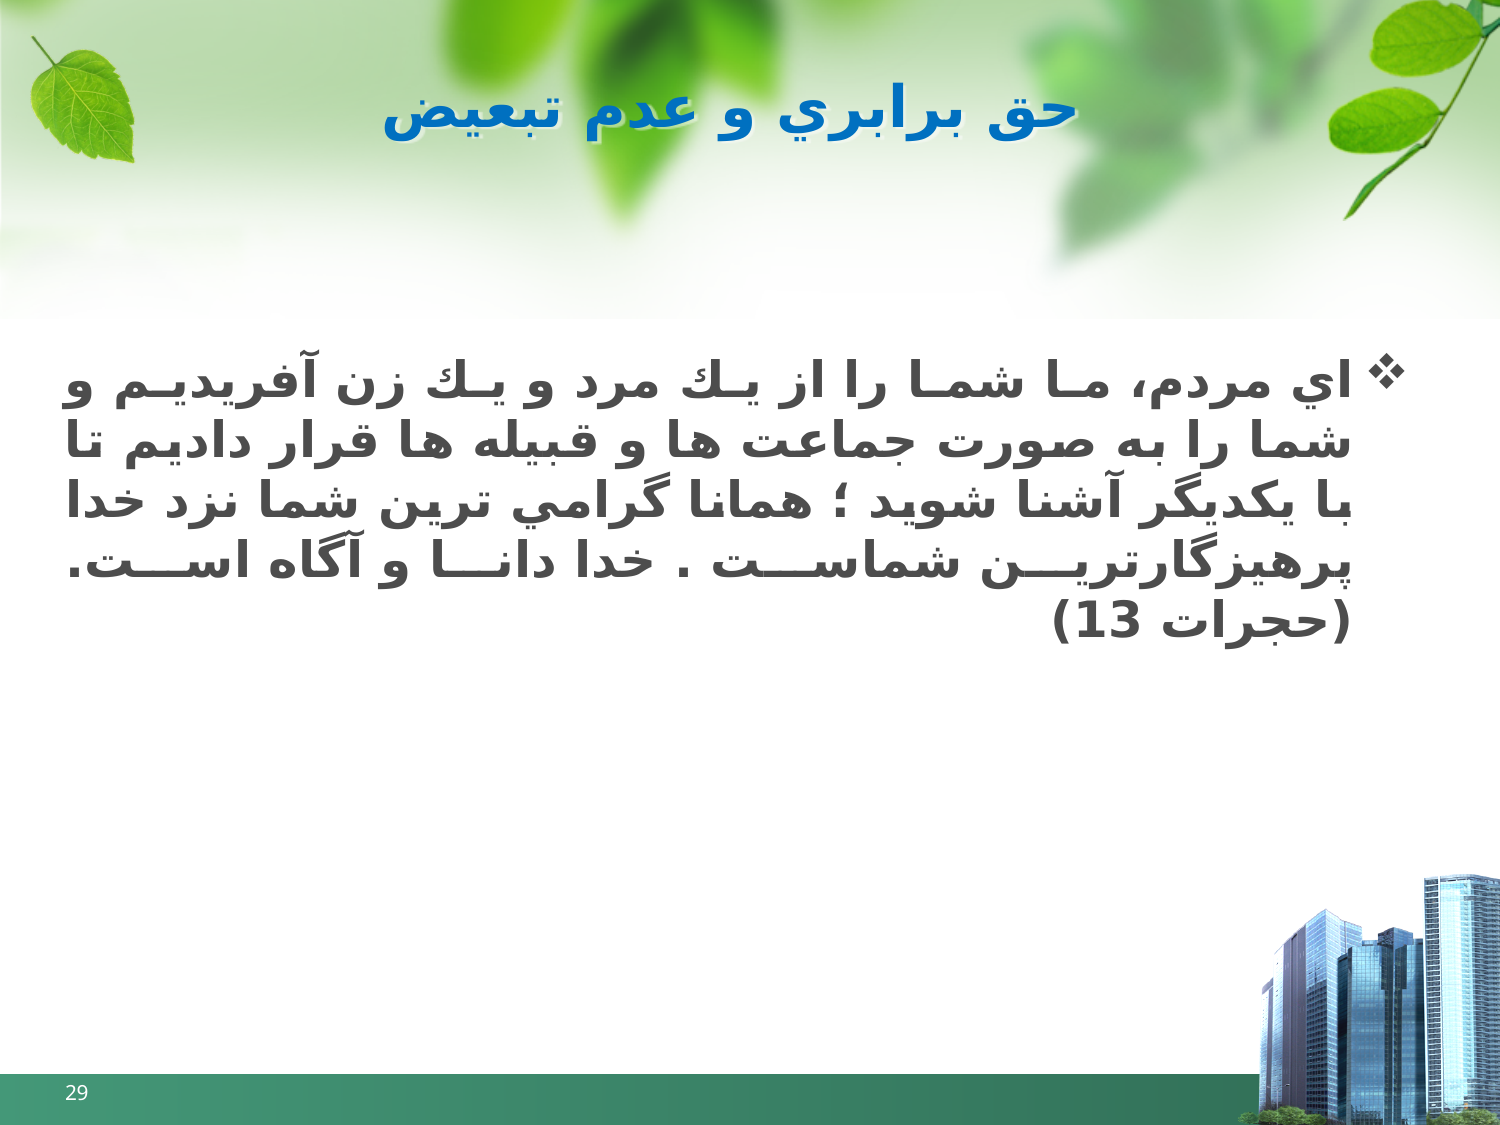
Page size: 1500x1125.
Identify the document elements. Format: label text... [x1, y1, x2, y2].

picture [0, 0, 1500, 319]
title حق برابري و عدم تبعيض [137, 57, 1325, 150]
list اي مردم، ما شما را از يك مرد و يك زن آفريديم و شما را به صورت جماعت ها و قبيله ها قرار داديم تا با يكديگر آشنا شويد ؛ همانا گرامي ترين شما نزد خدا پرهيزگارترين شماست . خدا دانا و آگاه است.(حجرات 13) [50, 200, 1425, 1038]
slide_number 29 [50, 1072, 138, 1113]
